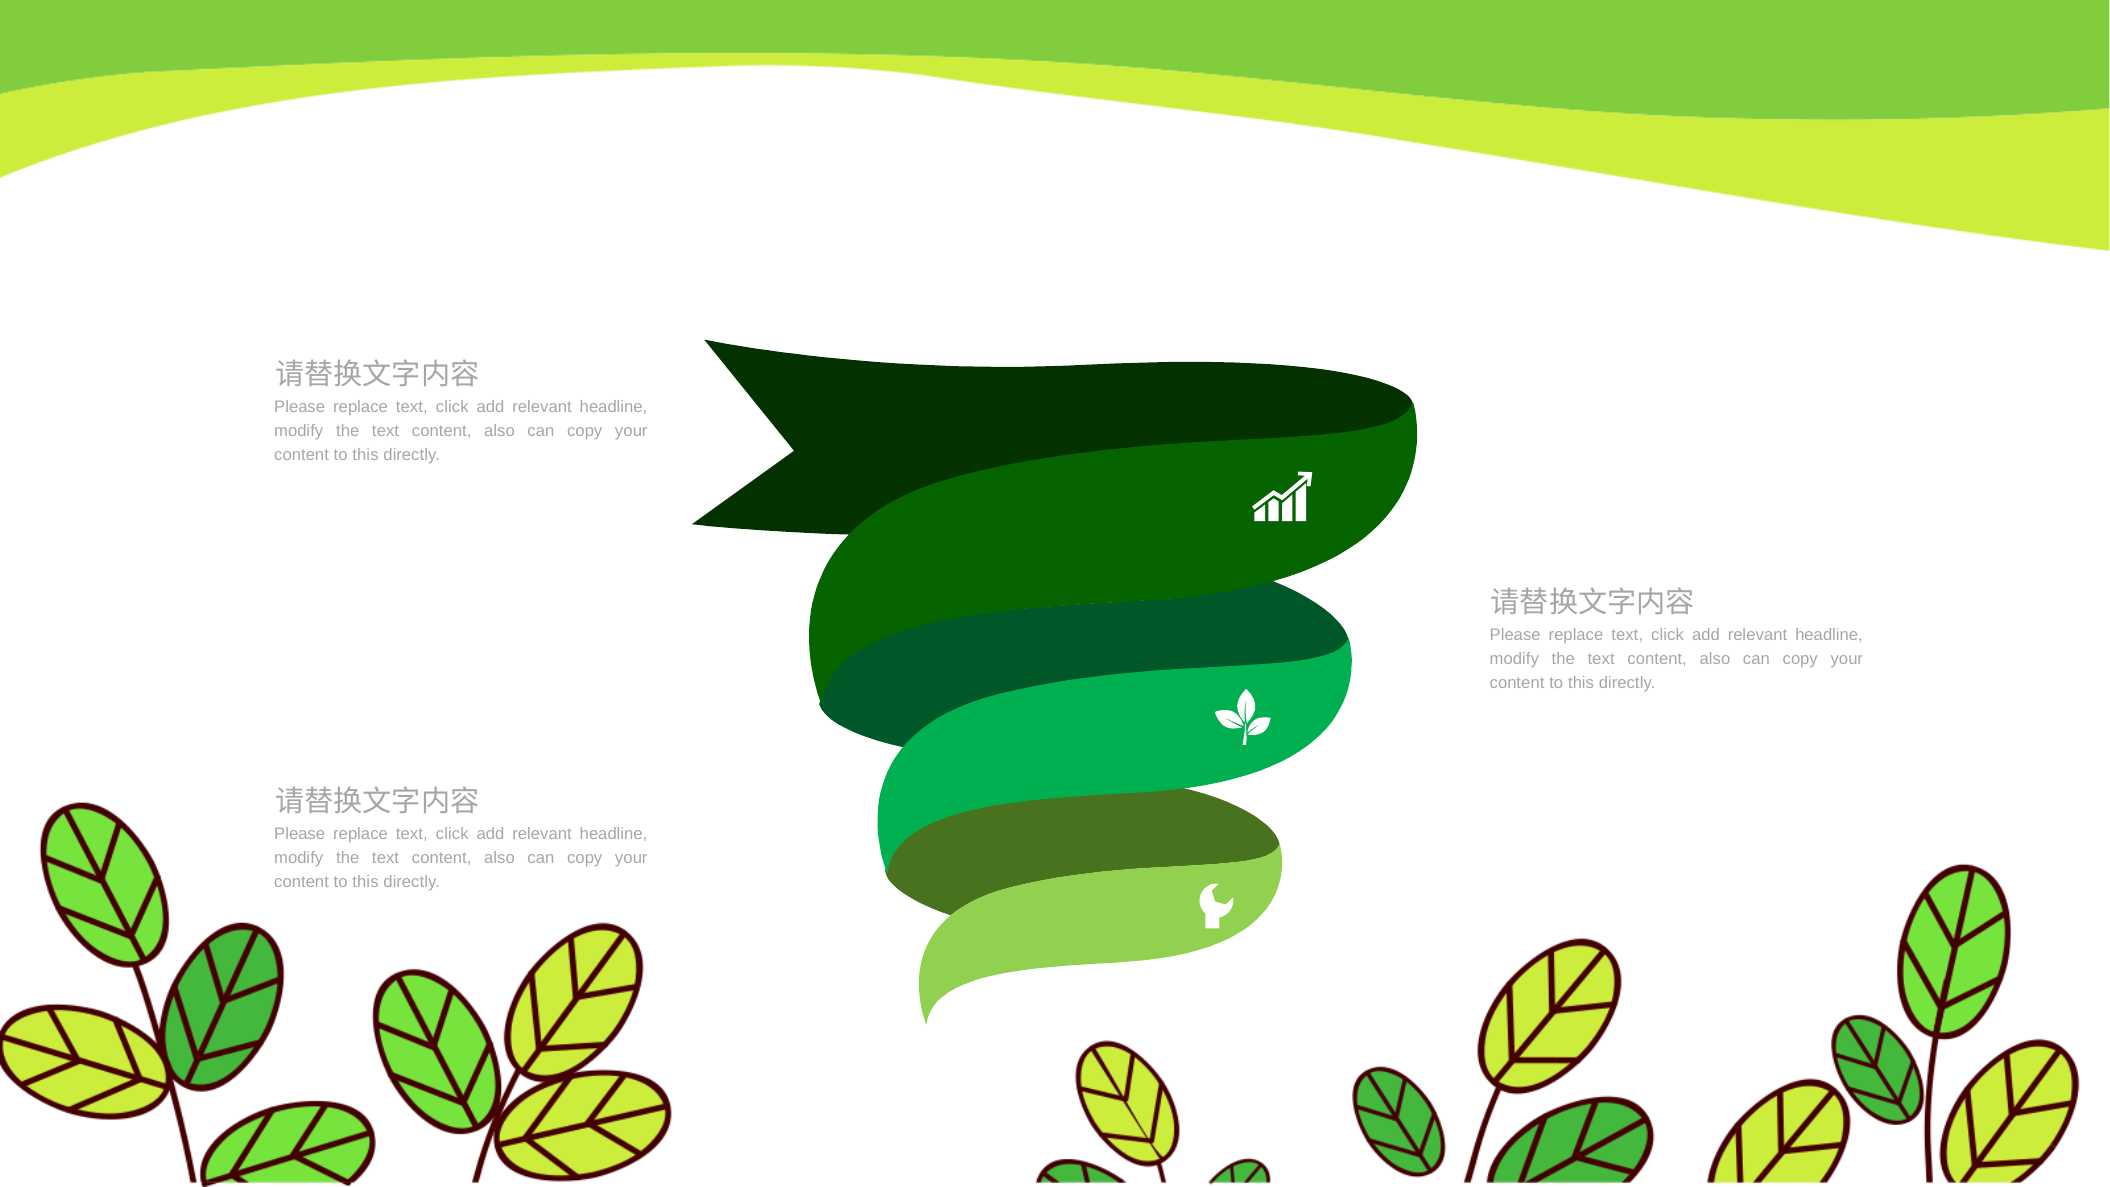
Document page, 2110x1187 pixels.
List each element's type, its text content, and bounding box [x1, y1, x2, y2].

text_box Please replace text, click add relevant headline, modify the text content, also can copy your content to this directly. [1474, 612, 1879, 700]
text_box [1313, 601, 1348, 657]
text_box Please replace text, click add relevant headline, modify the text content, also can copy your content to this directly. [259, 811, 663, 898]
text_box 请替换文字内容 [260, 767, 495, 825]
text_box [1313, 637, 1352, 742]
text_box [819, 596, 1199, 747]
text_box [918, 864, 1245, 1025]
text_box [691, 339, 1413, 535]
text_box 请替换文字内容 [260, 340, 495, 398]
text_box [1199, 471, 1313, 929]
text_box [885, 789, 1199, 915]
text_box [809, 402, 1418, 705]
text_box Please replace text, click add relevant headline, modify the text content, also can copy your content to this directly. [259, 384, 663, 471]
picture [0, 0, 2110, 1187]
text_box 请替换文字内容 [1475, 569, 1711, 626]
text_box [877, 667, 1199, 874]
